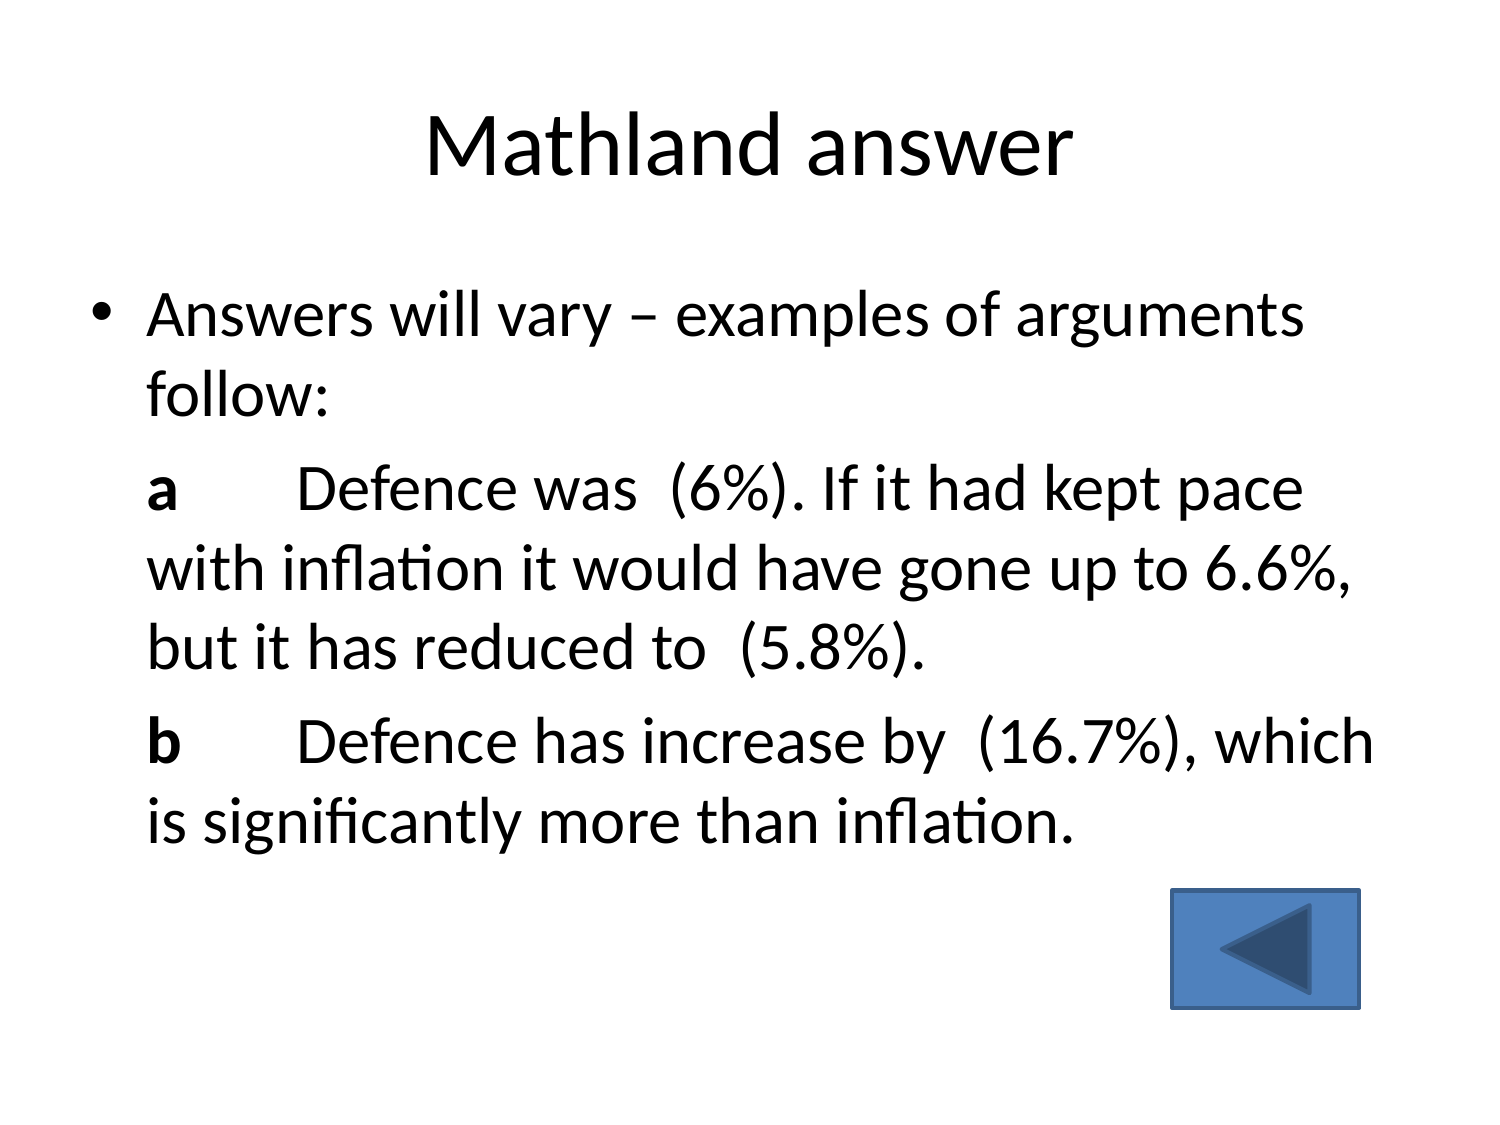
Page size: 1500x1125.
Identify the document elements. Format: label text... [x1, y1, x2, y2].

text_box [1170, 888, 1361, 1010]
title Mathland answer [75, 45, 1425, 233]
list Answers will vary – examples of arguments follow: a Defence was (6%). If it had kept pace with inflation it would have gone up to 6.6%, but it has reduced to (5.8%). b Defence has increase by (16.7%), which is significantly more than inflation. [75, 262, 1425, 1005]
